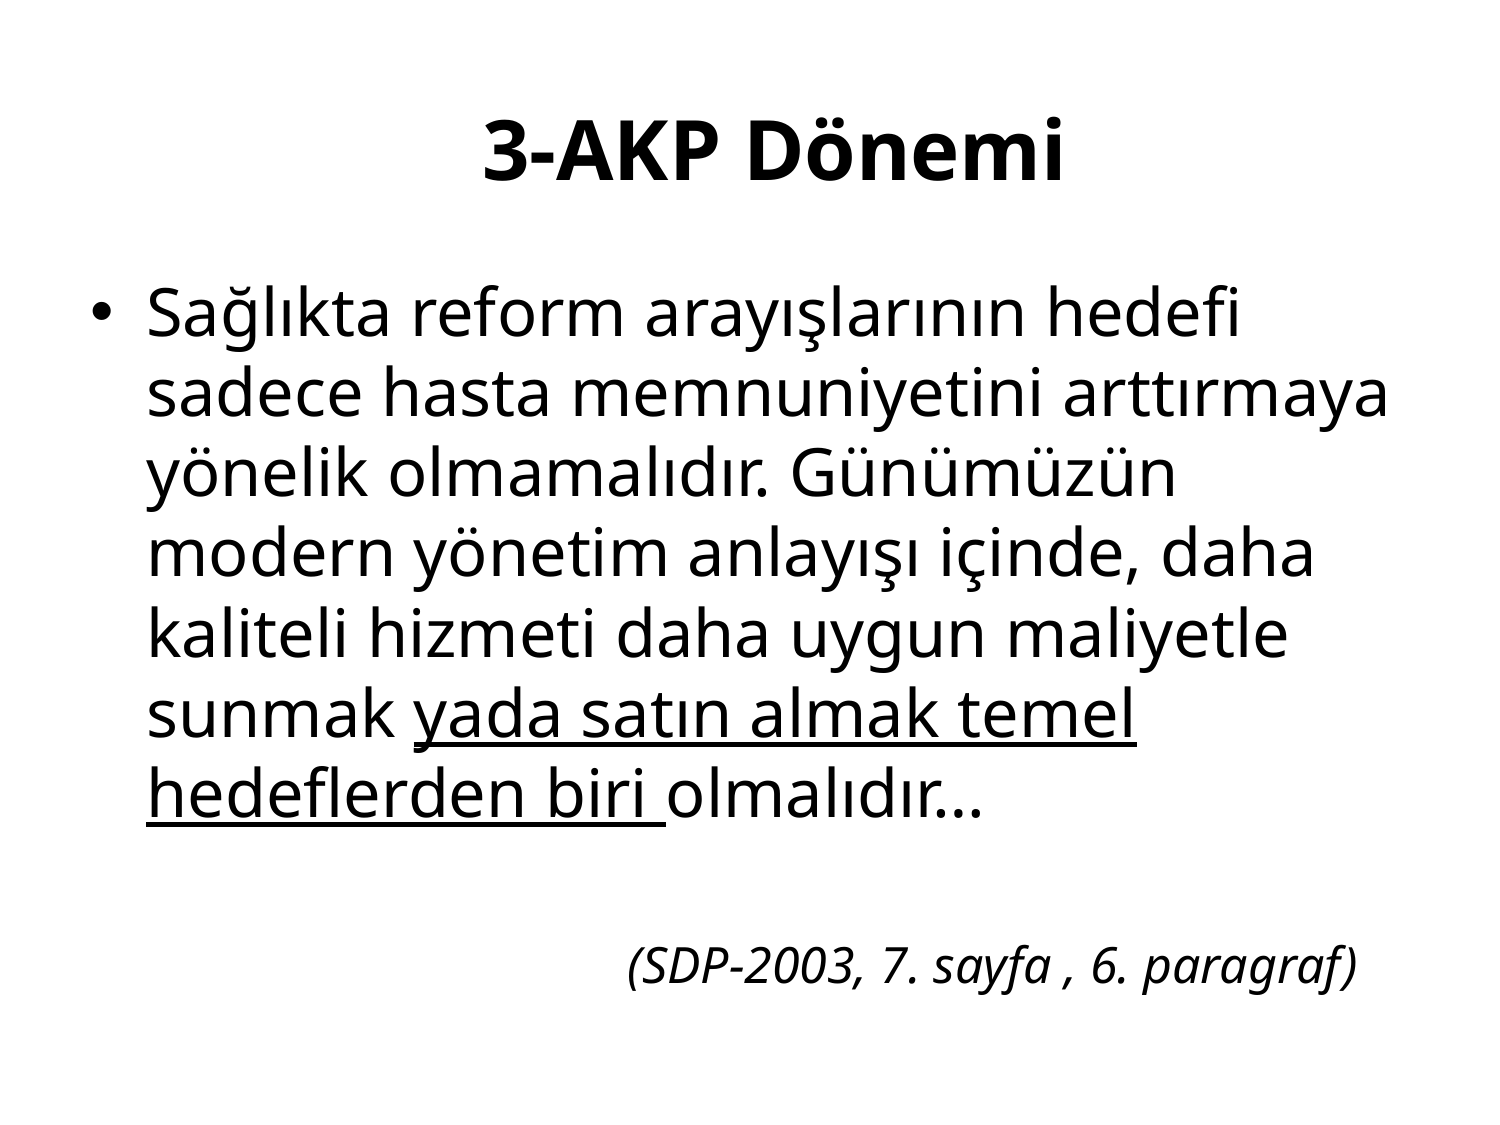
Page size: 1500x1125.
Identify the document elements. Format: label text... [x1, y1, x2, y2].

list Sağlıkta reform arayışlarının hedefi sadece hasta memnuniyetini arttırmaya yönelik olmamalıdır. Günümüzün modern yönetim anlayışı içinde, daha kaliteli hizmeti daha uygun maliyetle sunmak yada satın almak temel hedeflerden biri olmalıdır… (SDP-2003, 7. sayfa , 6. paragraf) [75, 262, 1425, 1005]
text_box 3-AKP Dönemi [467, 90, 1083, 205]
